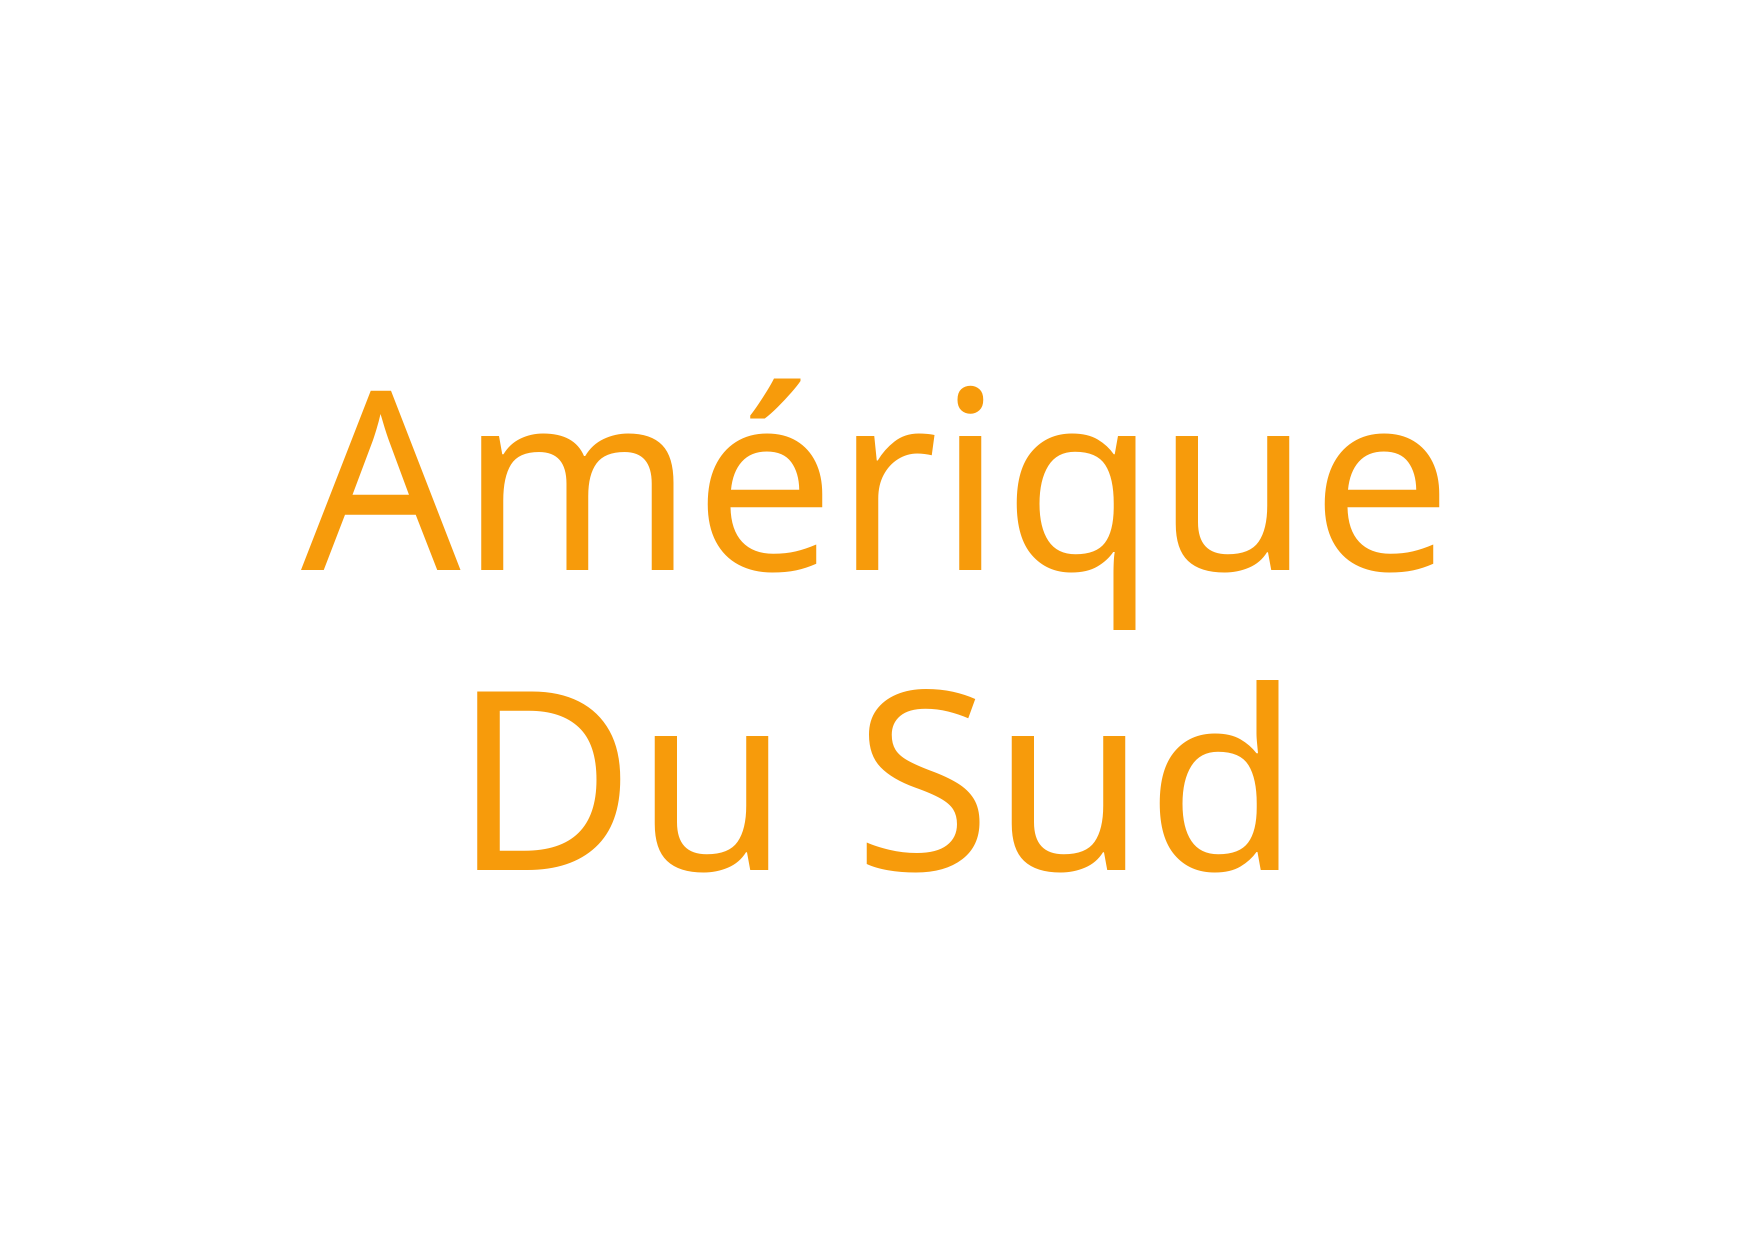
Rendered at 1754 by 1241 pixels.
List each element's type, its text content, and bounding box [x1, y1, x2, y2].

title Amérique Du Sud [59, 518, 1695, 722]
